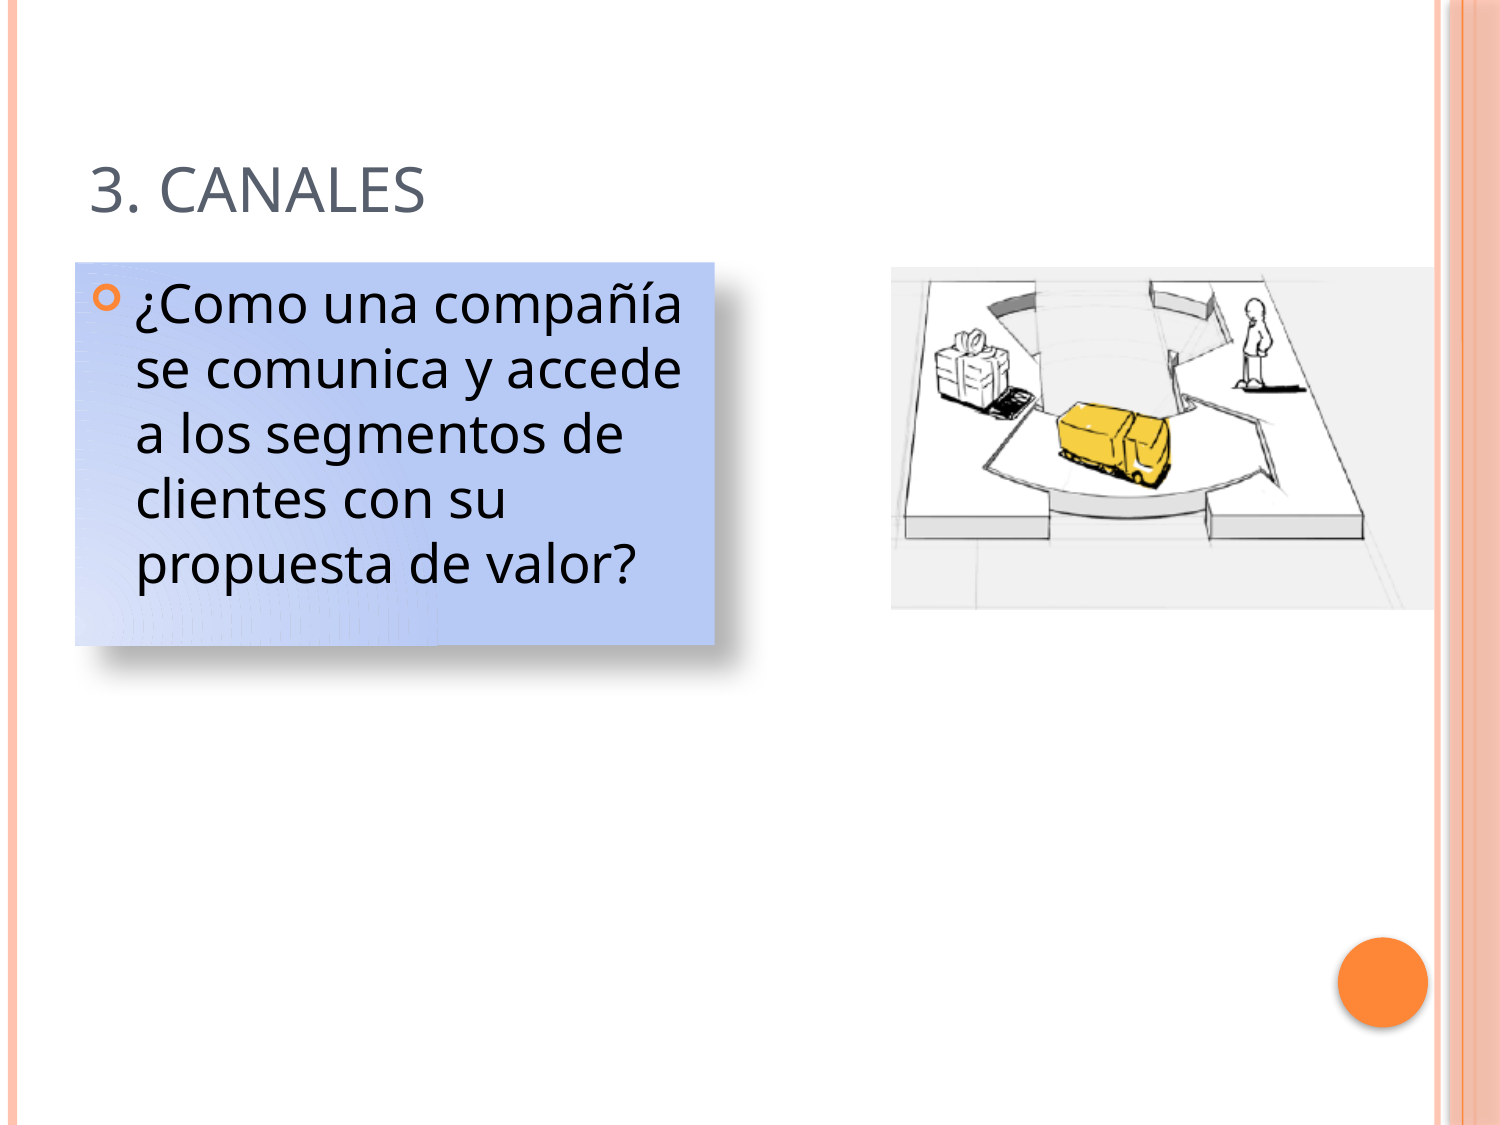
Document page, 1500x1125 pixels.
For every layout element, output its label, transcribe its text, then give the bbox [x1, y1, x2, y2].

list ¿Como una compañía se comunica y accede a los segmentos de clientes con su propuesta de valor? [74, 261, 716, 646]
picture [891, 266, 1435, 610]
title 3. Canales [75, 45, 1300, 233]
